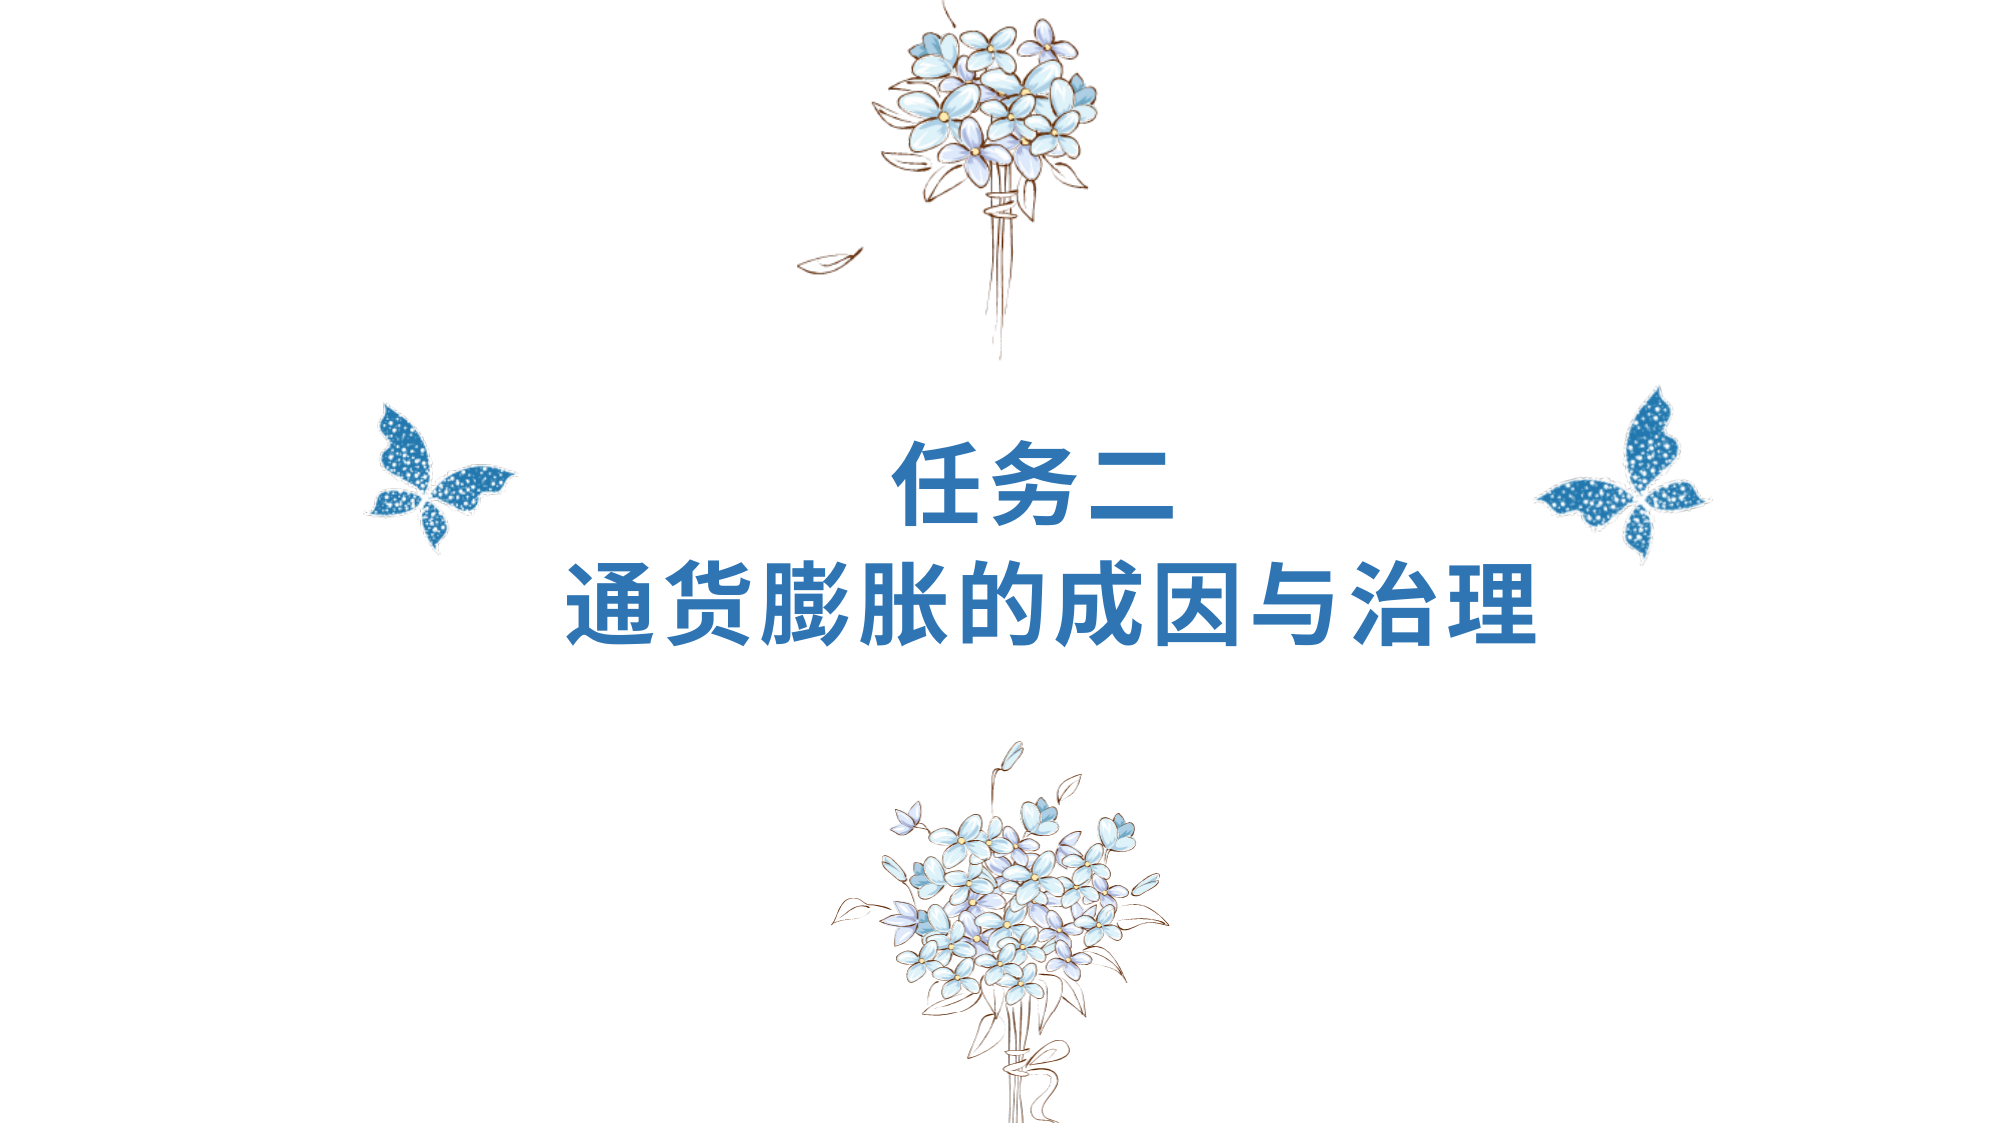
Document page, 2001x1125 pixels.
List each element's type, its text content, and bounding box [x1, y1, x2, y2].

picture [797, 0, 1099, 362]
picture [363, 402, 519, 556]
title 任务二 通货膨胀的成因与治理 [527, 408, 1576, 666]
picture [831, 741, 1170, 1123]
picture [1573, 380, 1724, 583]
